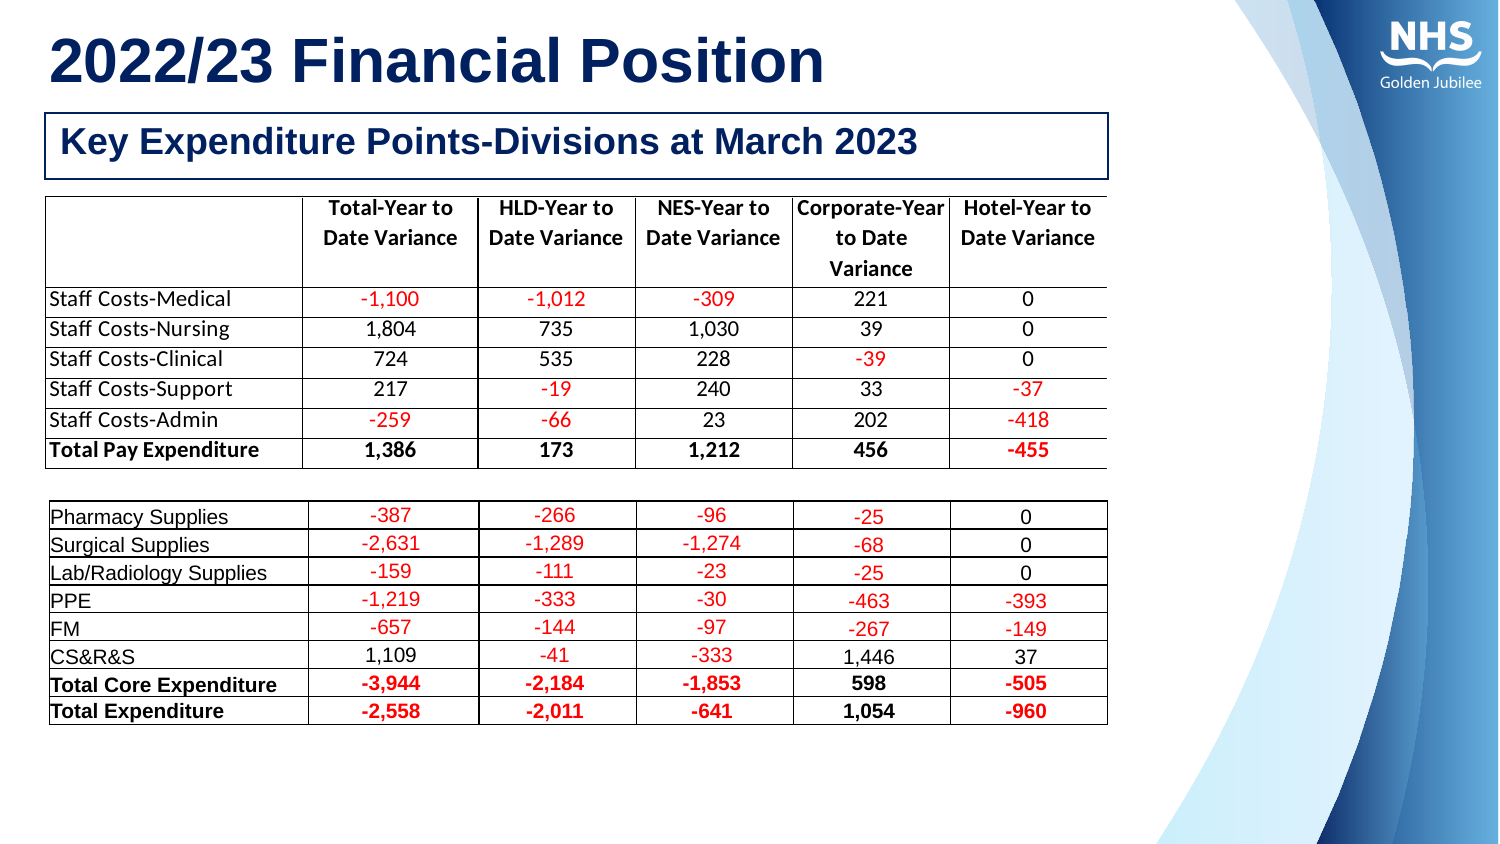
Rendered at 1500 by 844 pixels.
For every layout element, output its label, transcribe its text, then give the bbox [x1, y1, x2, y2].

table_header -266 [480, 502, 636, 528]
table_cell -97 [637, 613, 793, 640]
table_cell -1,853 [637, 669, 793, 696]
title 2022/23 Financial Position [49, 23, 1064, 95]
table_cell Surgical Supplies [50, 530, 308, 556]
text_box [49, 217, 1336, 844]
table_cell Lab/Radiology Supplies [50, 558, 308, 584]
table_cell -25 [794, 558, 950, 584]
table_cell -505 [951, 669, 1107, 696]
table_header -25 [794, 502, 950, 528]
picture [1380, 21, 1482, 92]
table_cell -333 [480, 586, 636, 612]
table_header Pharmacy Supplies [50, 502, 308, 528]
table_cell PPE [50, 586, 308, 612]
table_cell -144 [480, 613, 636, 640]
table_cell -3,944 [309, 669, 478, 696]
table_cell -1,274 [637, 530, 793, 556]
table_cell -960 [951, 697, 1107, 724]
table_cell CS&R&S [50, 641, 308, 668]
table_cell -159 [309, 558, 478, 584]
table_cell -657 [309, 613, 478, 640]
table_cell -2,631 [309, 530, 478, 556]
table_cell -1,289 [480, 530, 636, 556]
table_header -96 [637, 502, 793, 528]
table_cell -23 [637, 558, 793, 584]
table_cell -30 [637, 586, 793, 612]
table_cell FM [50, 613, 308, 640]
table_cell -333 [637, 641, 793, 668]
table_cell Total Core Expenditure [50, 669, 308, 696]
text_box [44, 196, 1108, 470]
table_cell 1,054 [794, 697, 950, 724]
table_cell -2,011 [480, 697, 636, 724]
table_cell -267 [794, 613, 950, 640]
table_cell -2,184 [480, 669, 636, 696]
table_cell 0 [951, 558, 1107, 584]
table_cell -41 [480, 641, 636, 668]
table_cell -463 [794, 586, 950, 612]
table_cell 0 [951, 530, 1107, 556]
table_cell Total Expenditure [50, 697, 308, 724]
table_header Key Expenditure Points-Divisions at March 2023 [46, 114, 1107, 178]
table_cell -2,558 [309, 697, 478, 724]
table_header 0 [951, 502, 1107, 528]
table_cell 37 [951, 641, 1107, 668]
table_cell -641 [637, 697, 793, 724]
table_cell -68 [794, 530, 950, 556]
table_cell 598 [794, 669, 950, 696]
table_cell 1,446 [794, 641, 950, 668]
table_cell -149 [951, 613, 1107, 640]
table_cell -1,219 [309, 586, 478, 612]
table_cell -111 [480, 558, 636, 584]
table_cell -393 [951, 586, 1107, 612]
table_header -387 [309, 502, 478, 528]
table_cell 1,109 [309, 641, 478, 668]
